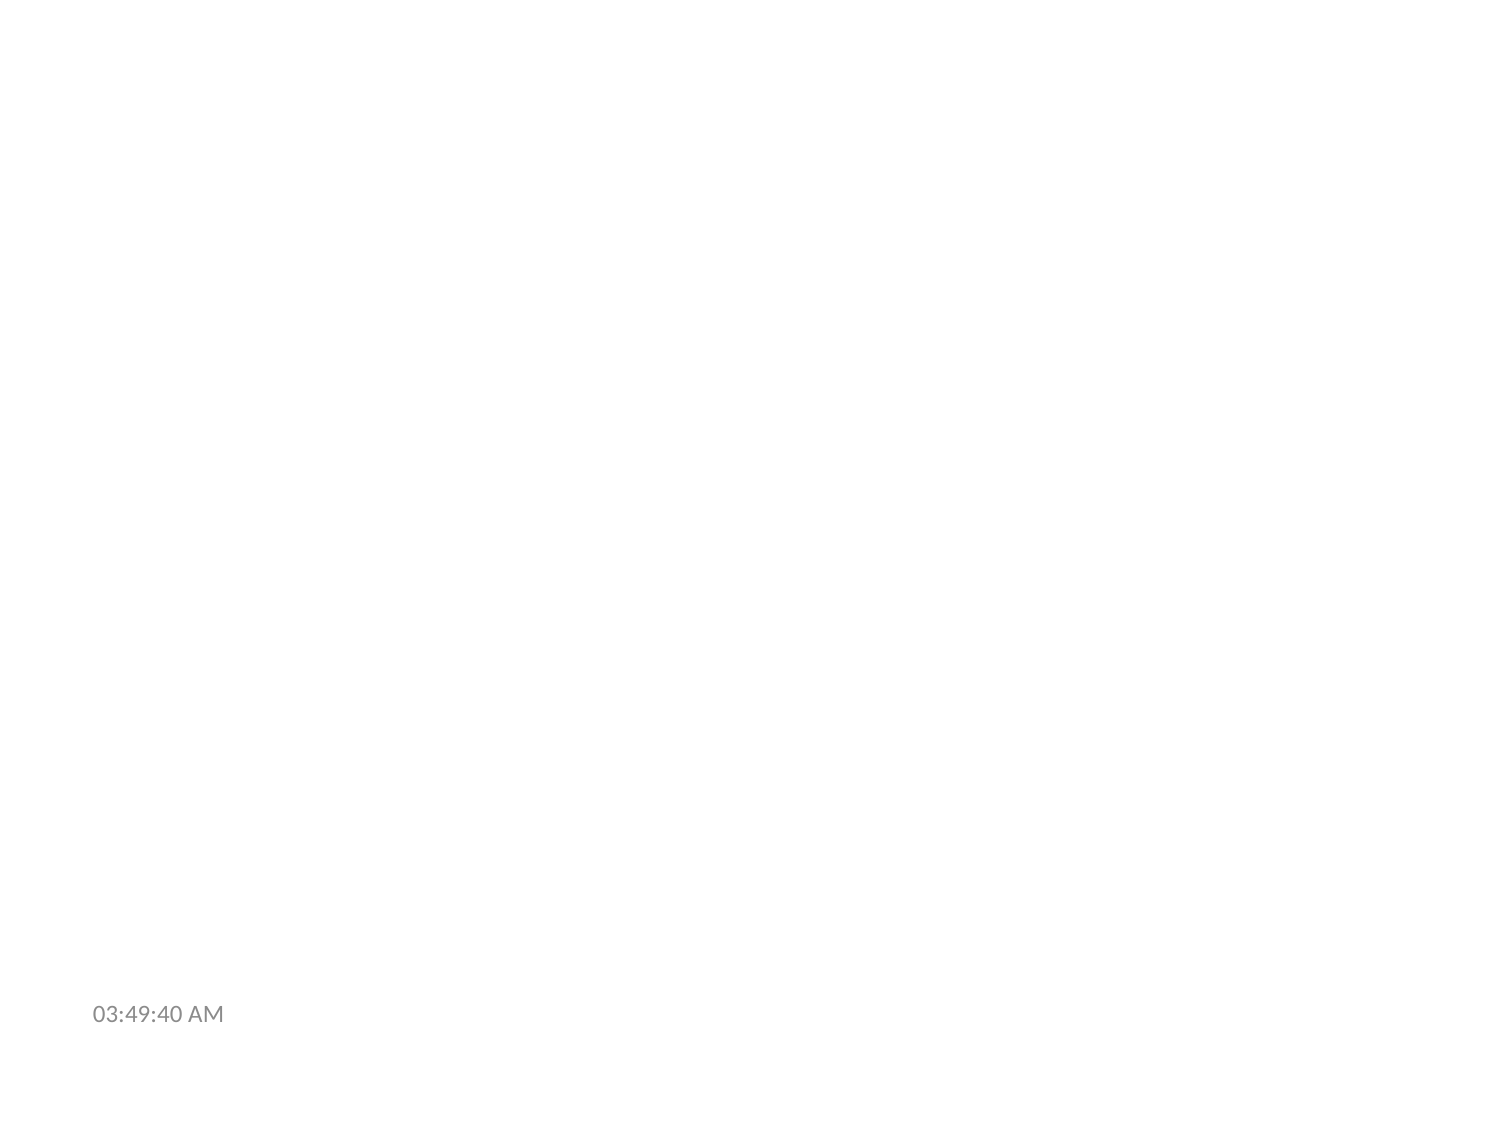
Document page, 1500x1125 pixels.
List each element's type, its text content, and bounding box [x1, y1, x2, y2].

text_box 3:35:09 PM [77, 982, 428, 1043]
